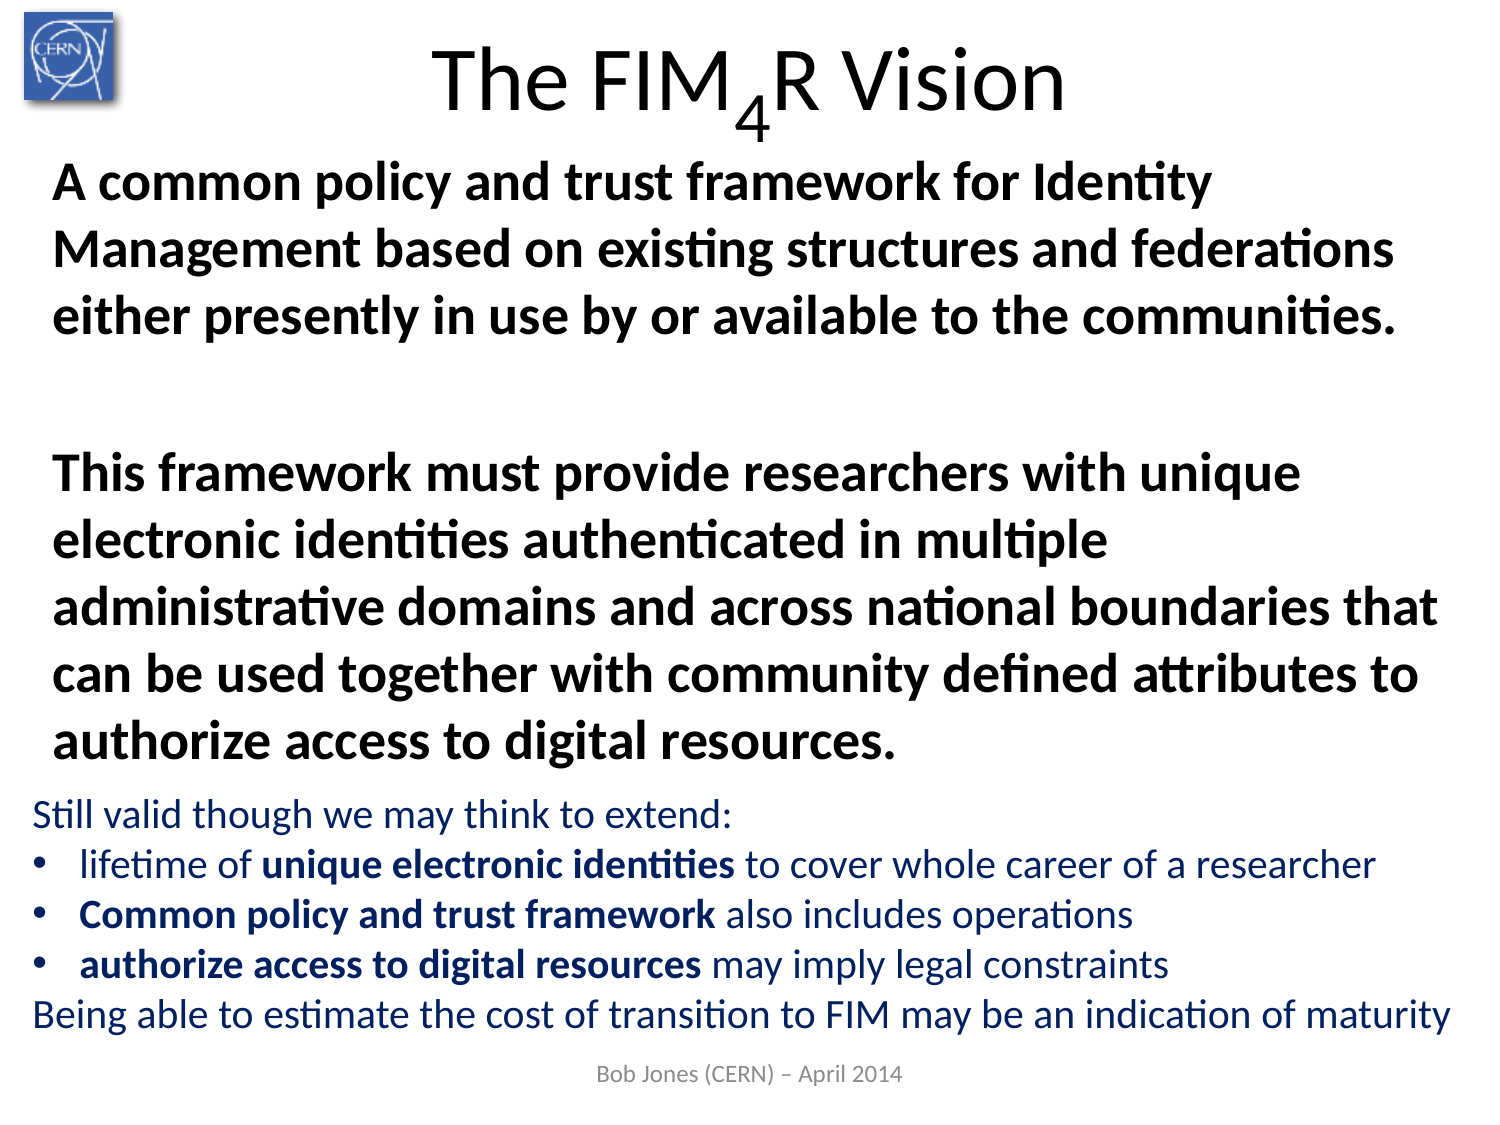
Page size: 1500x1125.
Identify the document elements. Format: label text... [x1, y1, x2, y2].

footer Bob Jones (CERN) – April 2014 [512, 1045, 988, 1103]
text_box Still valid though we may think to extend: lifetime of unique electronic identities to cover whole career of a researcher Common policy and trust framework also includes operations authorize access to digital resources may imply legal constraints Being able to estimate the cost of transition to FIM may be an indication of maturity [17, 779, 1471, 1045]
title The FIM4R Vision [75, 0, 1425, 137]
list A common policy and trust framework for Identity Management based on existing structures and federations either presently in use by or available to the communities. This framework must provide researchers with unique electronic identities authenticated in multiple administrative domains and across national boundaries that can be used together with community defined attributes to authorize access to digital resources. [37, 137, 1463, 779]
picture [24, 12, 75, 100]
